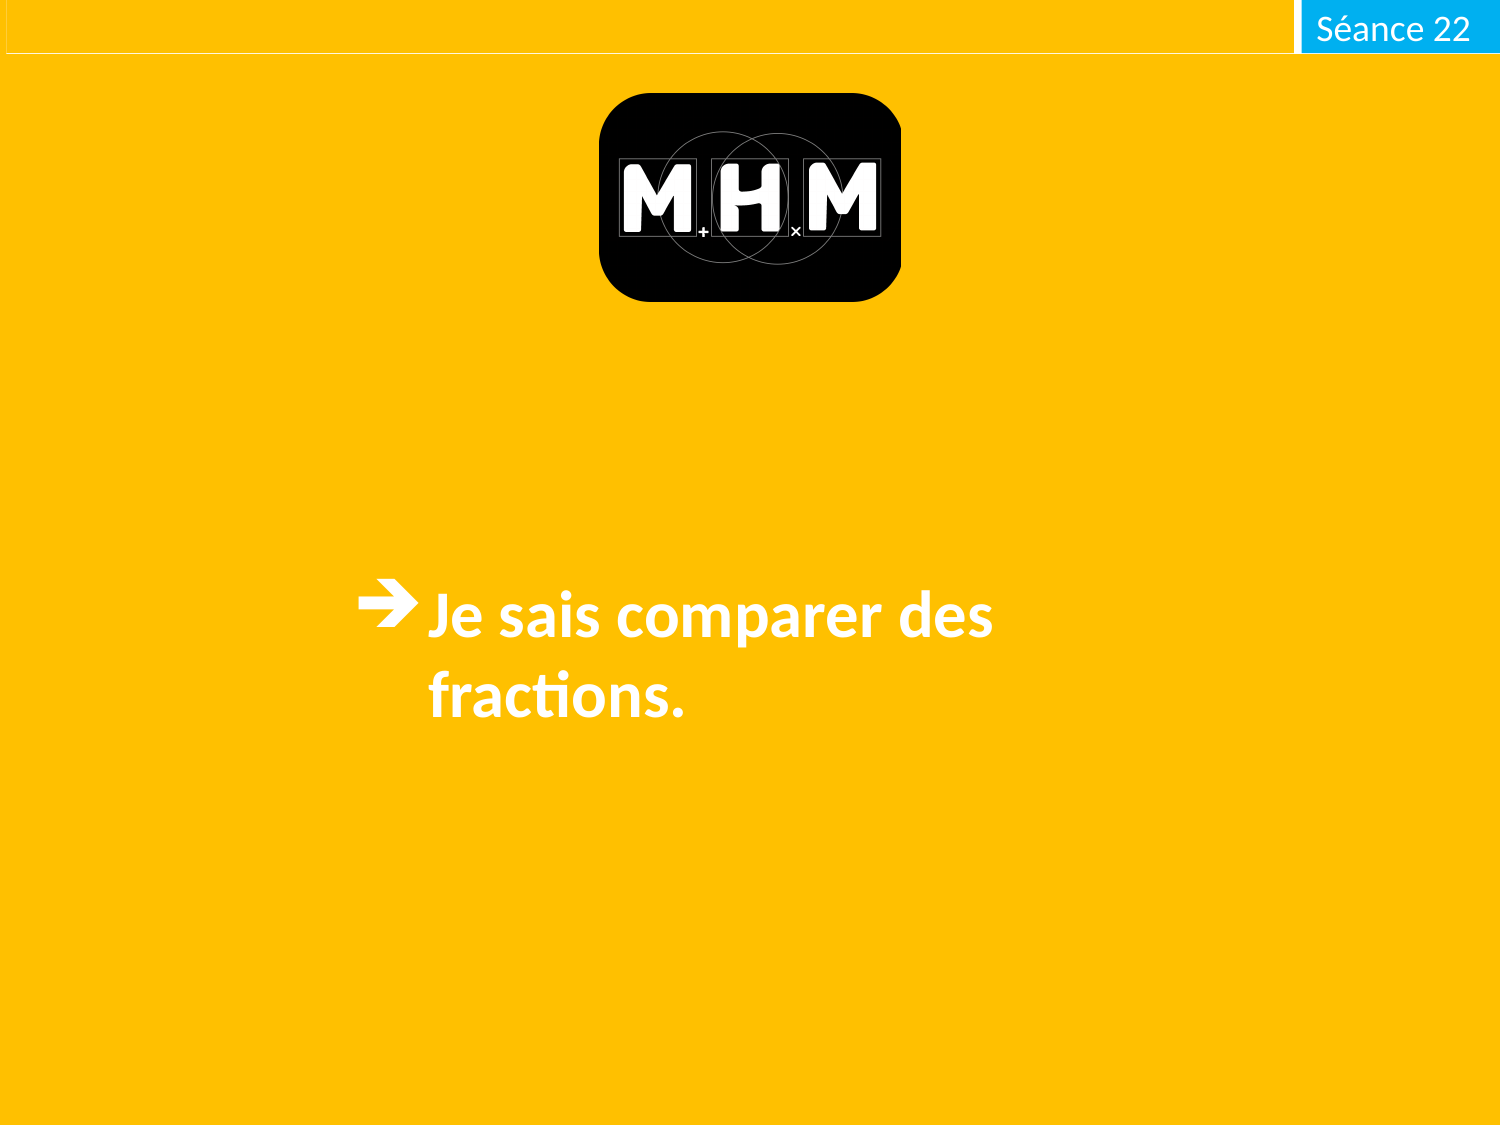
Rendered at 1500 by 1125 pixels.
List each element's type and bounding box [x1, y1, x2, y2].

text_box [0, 53, 1500, 1125]
